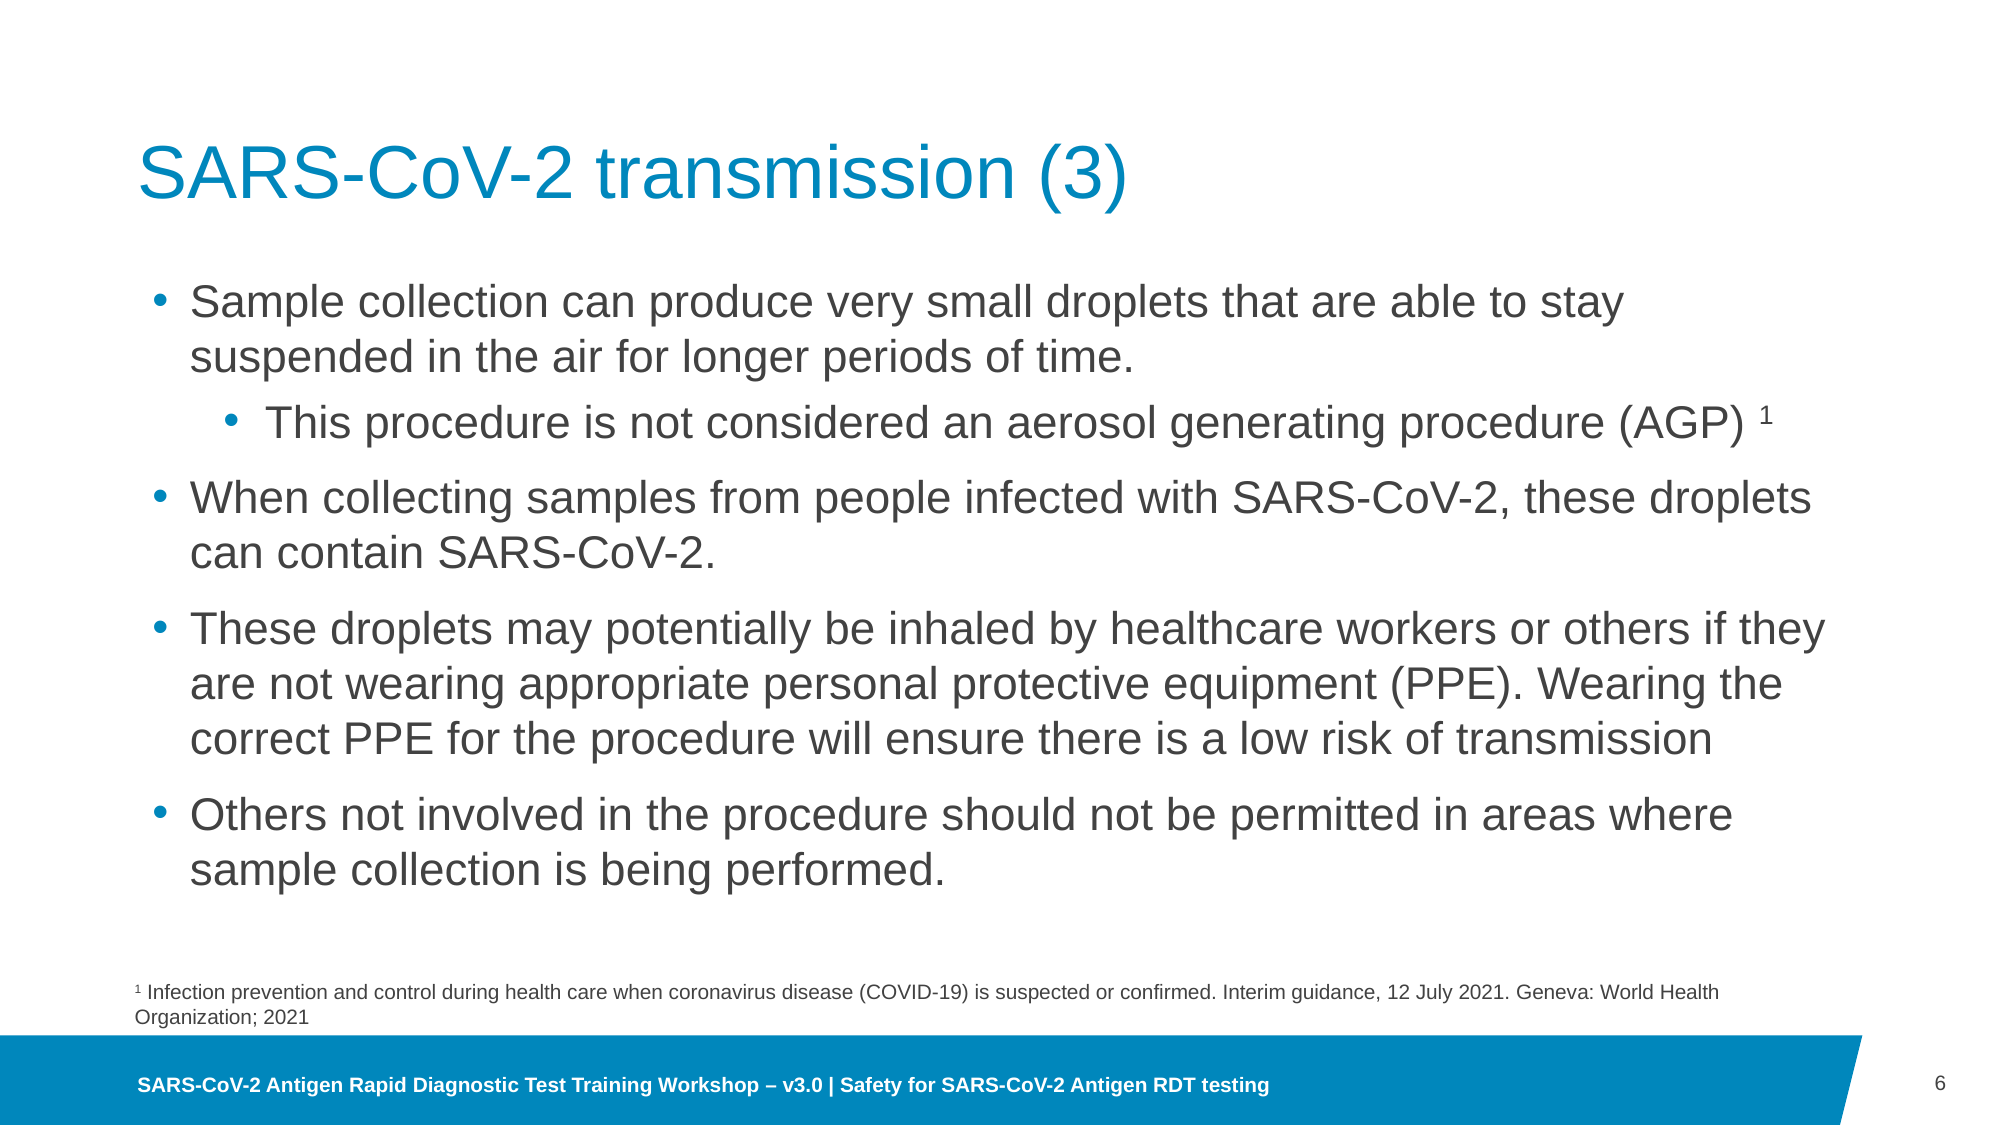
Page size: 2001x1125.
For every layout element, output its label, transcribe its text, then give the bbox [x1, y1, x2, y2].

text_box 1 Infection prevention and control during health care when coronavirus disease (COVID-19) is suspected or confirmed. Interim guidance, 12 July 2021. Geneva: World Health Organization; 2021 [119, 971, 1845, 1037]
slide_number 6 [1862, 1035, 1947, 1125]
title SARS-CoV-2 transmission (3) [137, 59, 1863, 215]
list Sample collection can produce very small droplets that are able to stay suspended in the air for longer periods of time. This procedure is not considered an aerosol generating procedure (AGP) 1 When collecting samples from people infected with SARS-CoV-2, these droplets can contain SARS-CoV-2. These droplets may potentially be inhaled by healthcare workers or others if they are not wearing appropriate personal protective equipment (PPE). Wearing the correct PPE for the procedure will ensure there is a low risk of transmission Others not involved in the procedure should not be permitted in areas where sample collection is being performed. [137, 264, 1863, 993]
footer SARS-CoV-2 Antigen Rapid Diagnostic Test Training Workshop – v3.0 | Safety for SARS-CoV-2 Antigen RDT testing [137, 1042, 1338, 1125]
